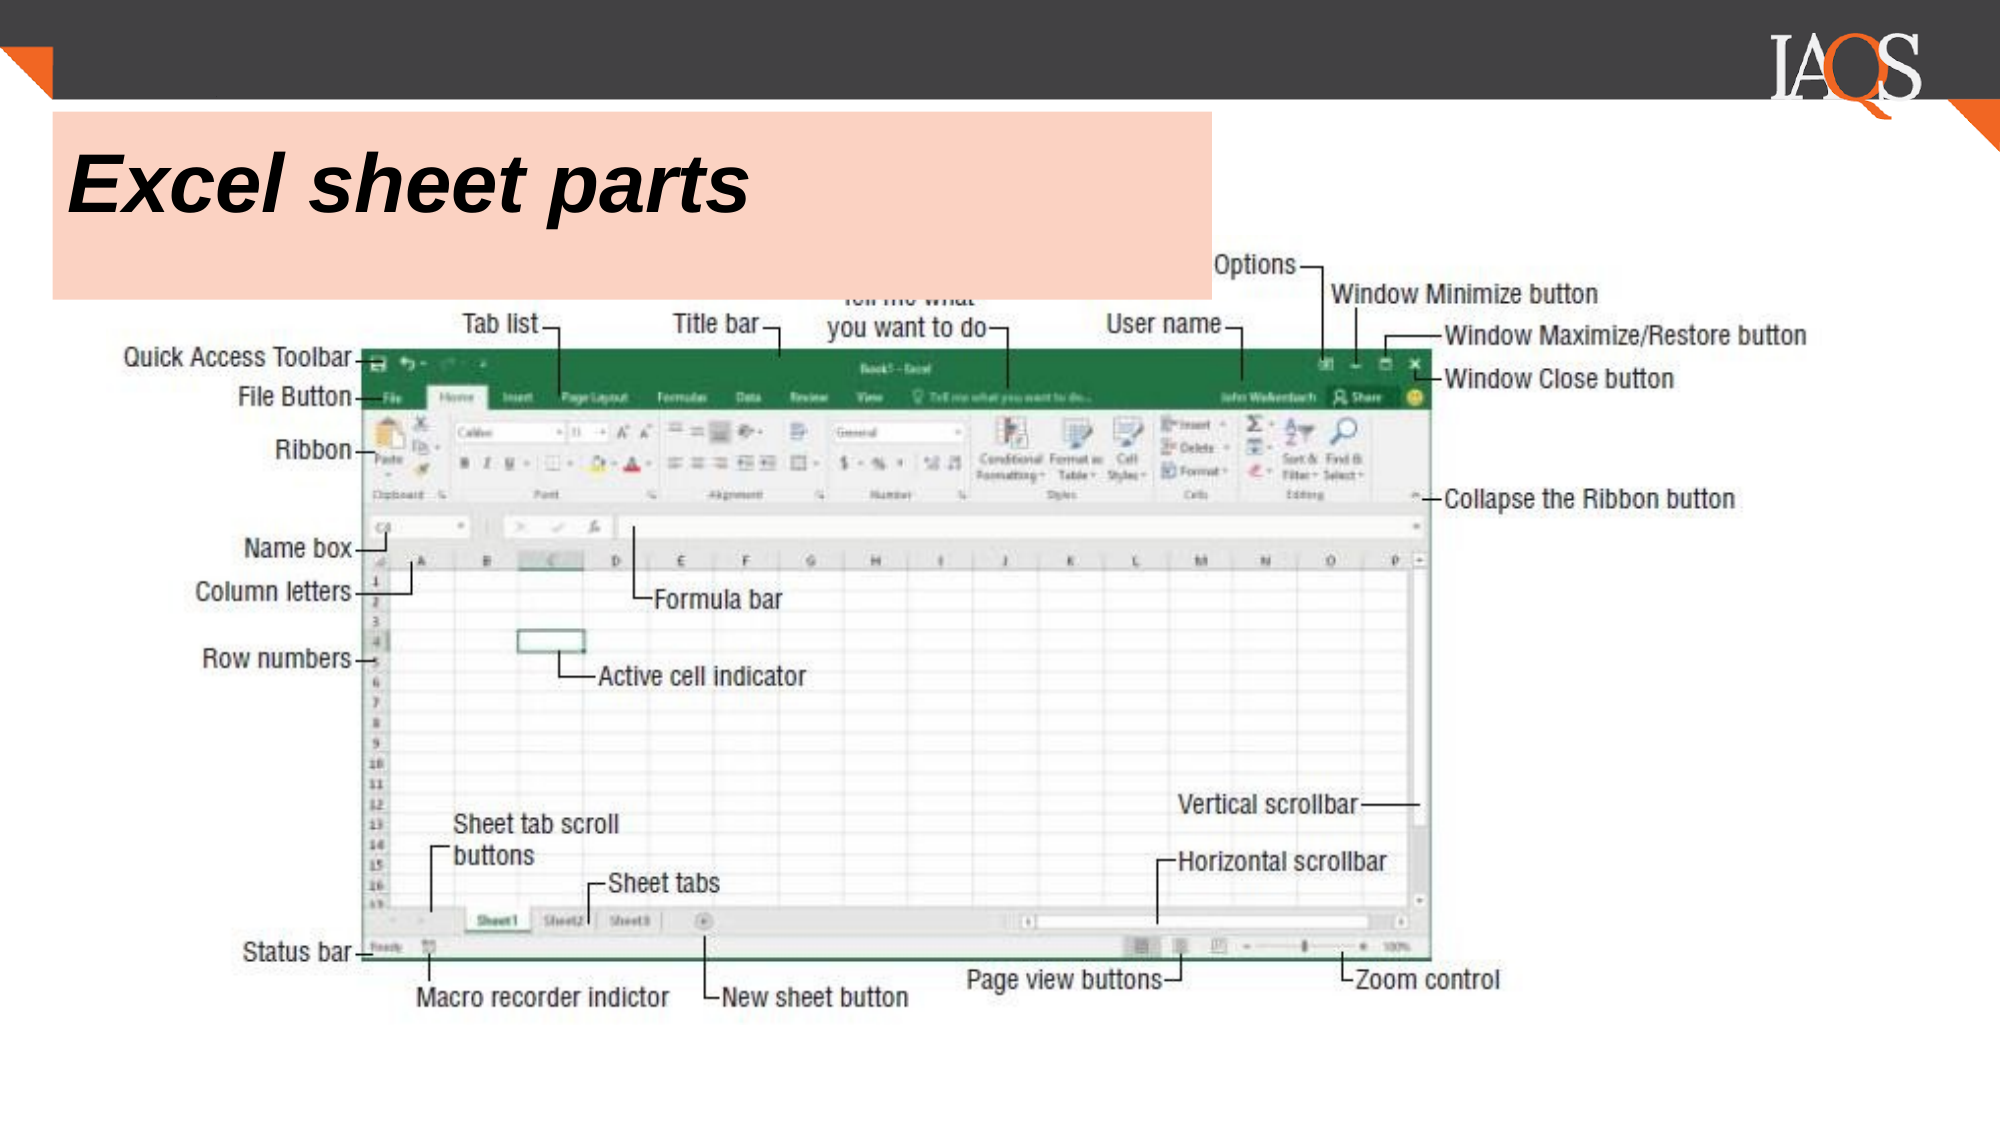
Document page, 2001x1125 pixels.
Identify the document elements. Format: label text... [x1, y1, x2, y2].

picture [0, 0, 2000, 152]
text_box . [214, 90, 220, 98]
picture [106, 235, 1823, 1025]
title Excel sheet parts [52, 111, 1212, 300]
